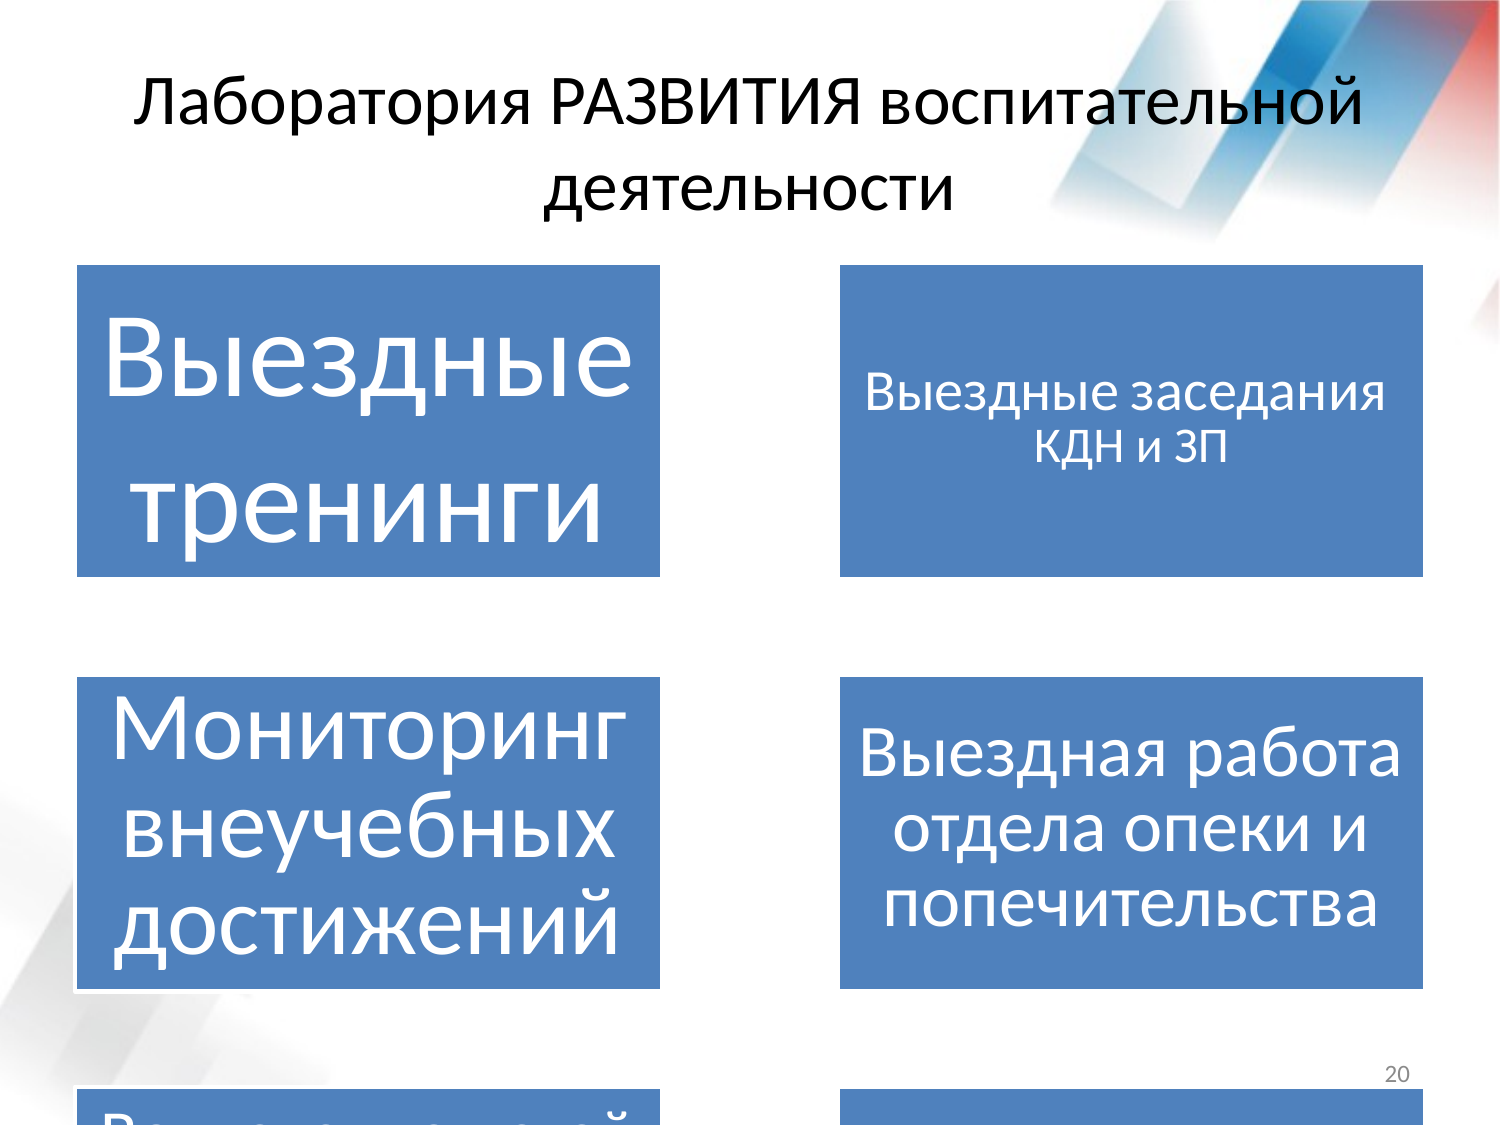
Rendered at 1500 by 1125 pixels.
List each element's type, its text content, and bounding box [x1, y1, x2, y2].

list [74, 262, 1426, 1006]
title Лаборатория РАЗВИТИЯ воспитательной деятельности [75, 45, 1425, 233]
slide_number 20 [1074, 1042, 1425, 1103]
picture [0, 0, 1500, 1125]
